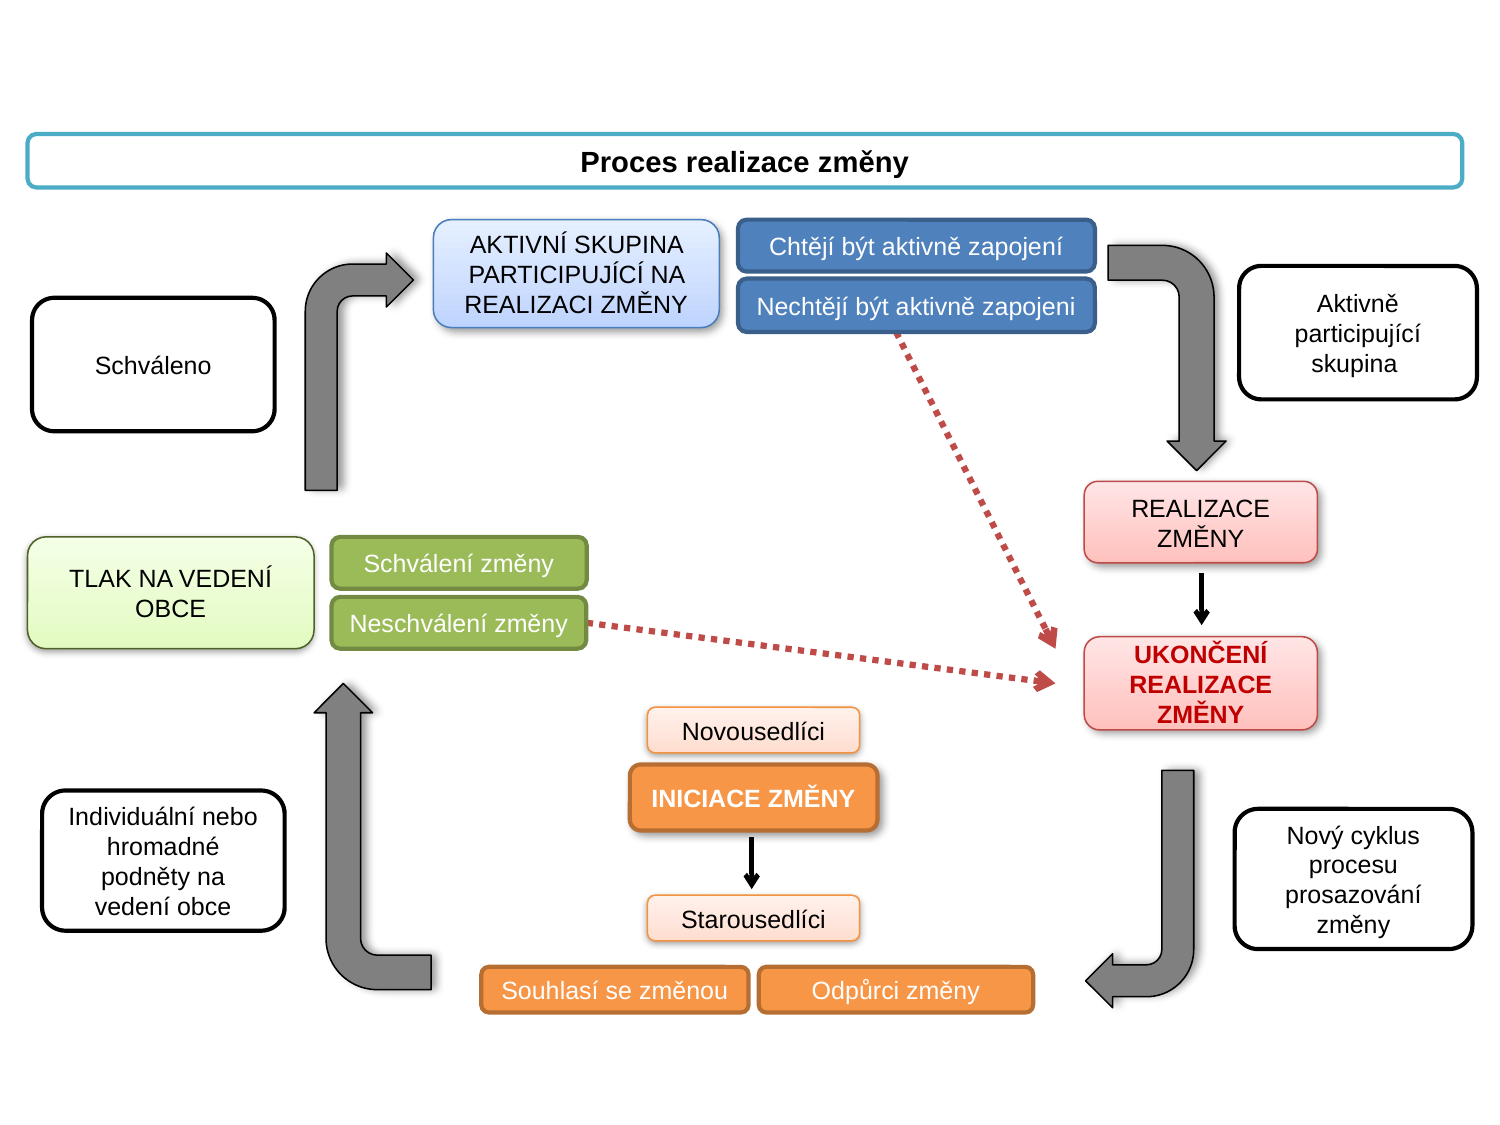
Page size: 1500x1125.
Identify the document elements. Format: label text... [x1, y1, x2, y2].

text_box Proces realizace změny [25, 131, 1465, 190]
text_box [27, 219, 1478, 1013]
